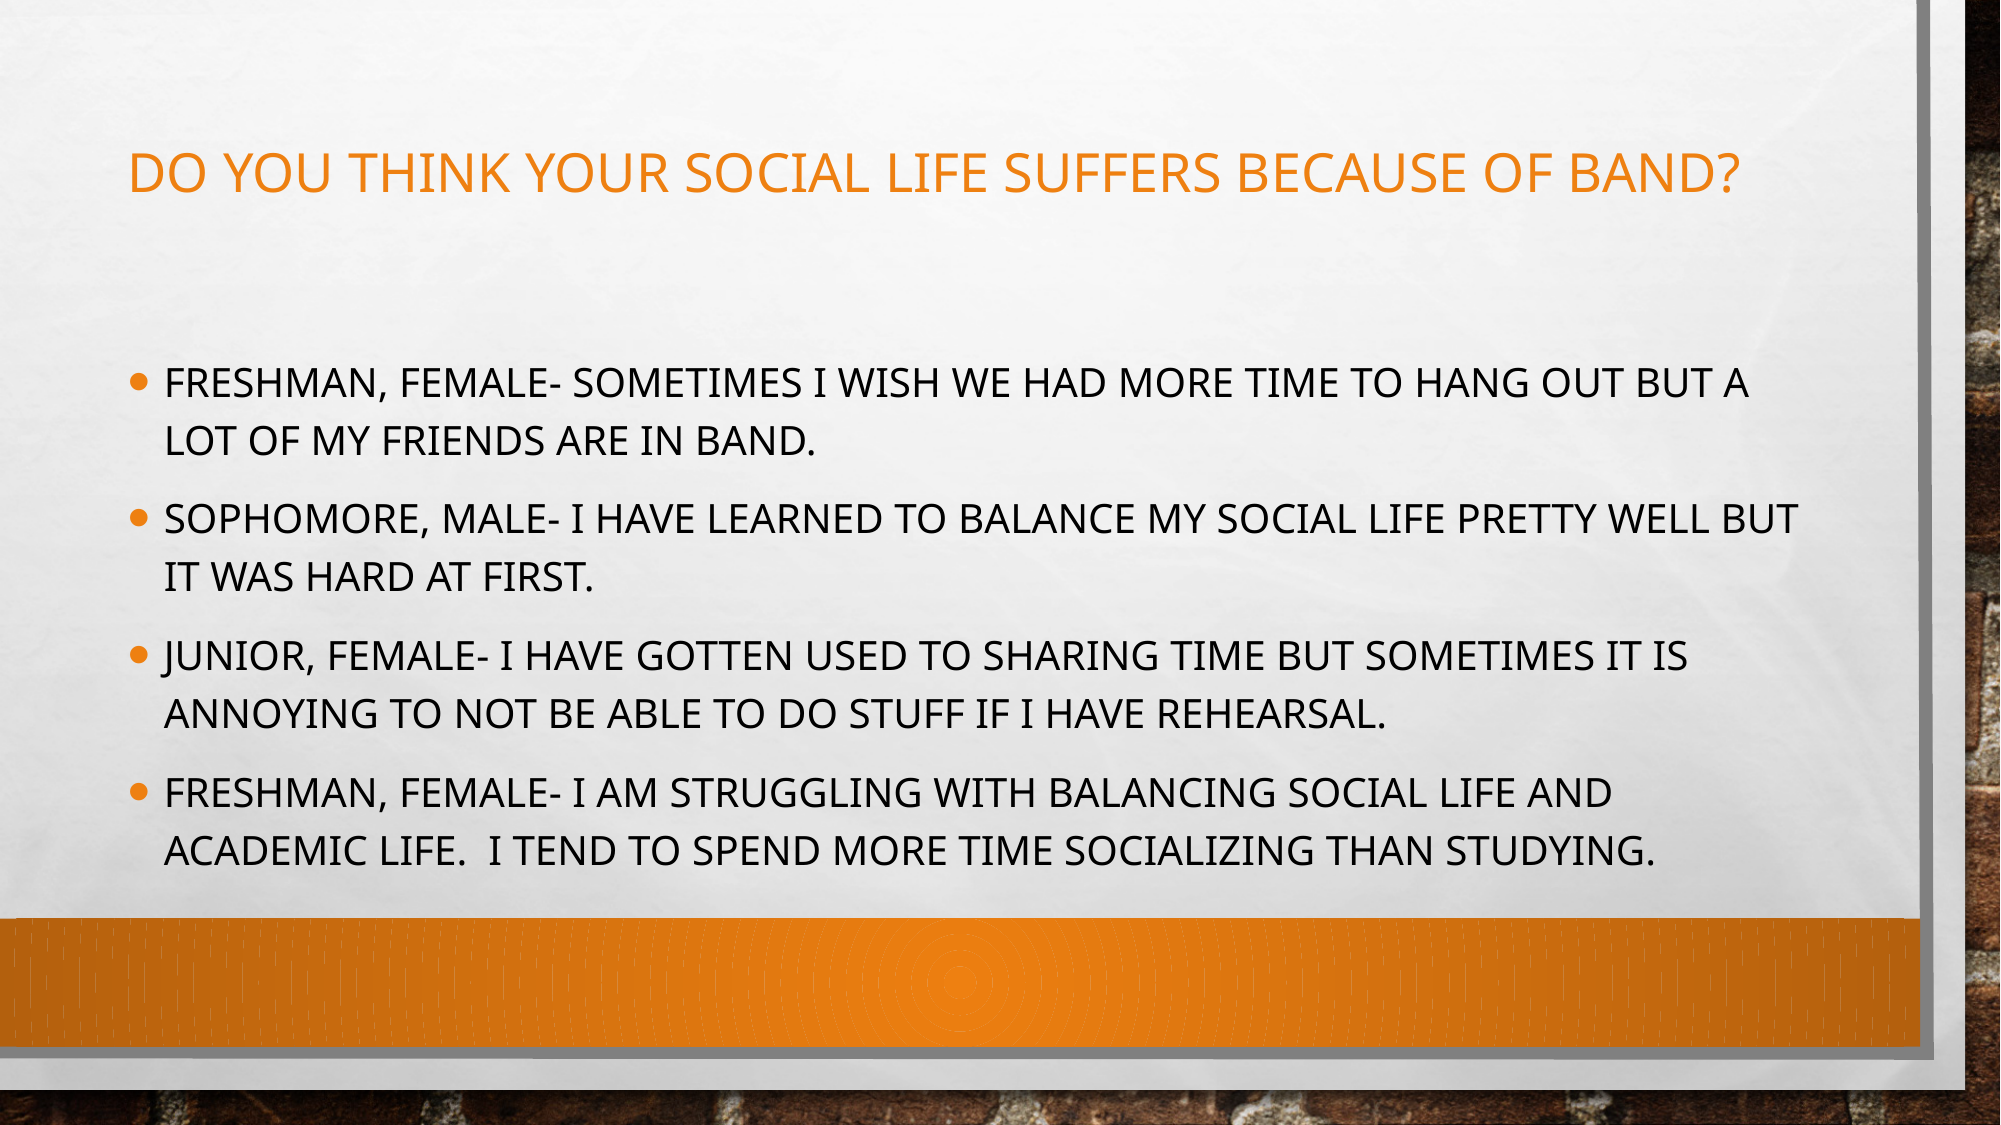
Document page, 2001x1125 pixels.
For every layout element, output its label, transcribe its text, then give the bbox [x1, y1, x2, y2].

title Do you think your social life suffers because of band? [112, 112, 1818, 302]
list Freshman, female- Sometimes I wish we had more time to hang out but a lot of my friends are in band. Sophomore, male- I have learned to balance my social life pretty well but it was hard at first. Junior, female- I have gotten used to sharing time but sometimes it is annoying to not be able to do stuff if I have rehearsal. Freshman, female- I am struggling with balancing social life and academic life. I tend to spend more time socializing than studying. [112, 338, 1818, 882]
picture [0, 0, 2000, 1125]
